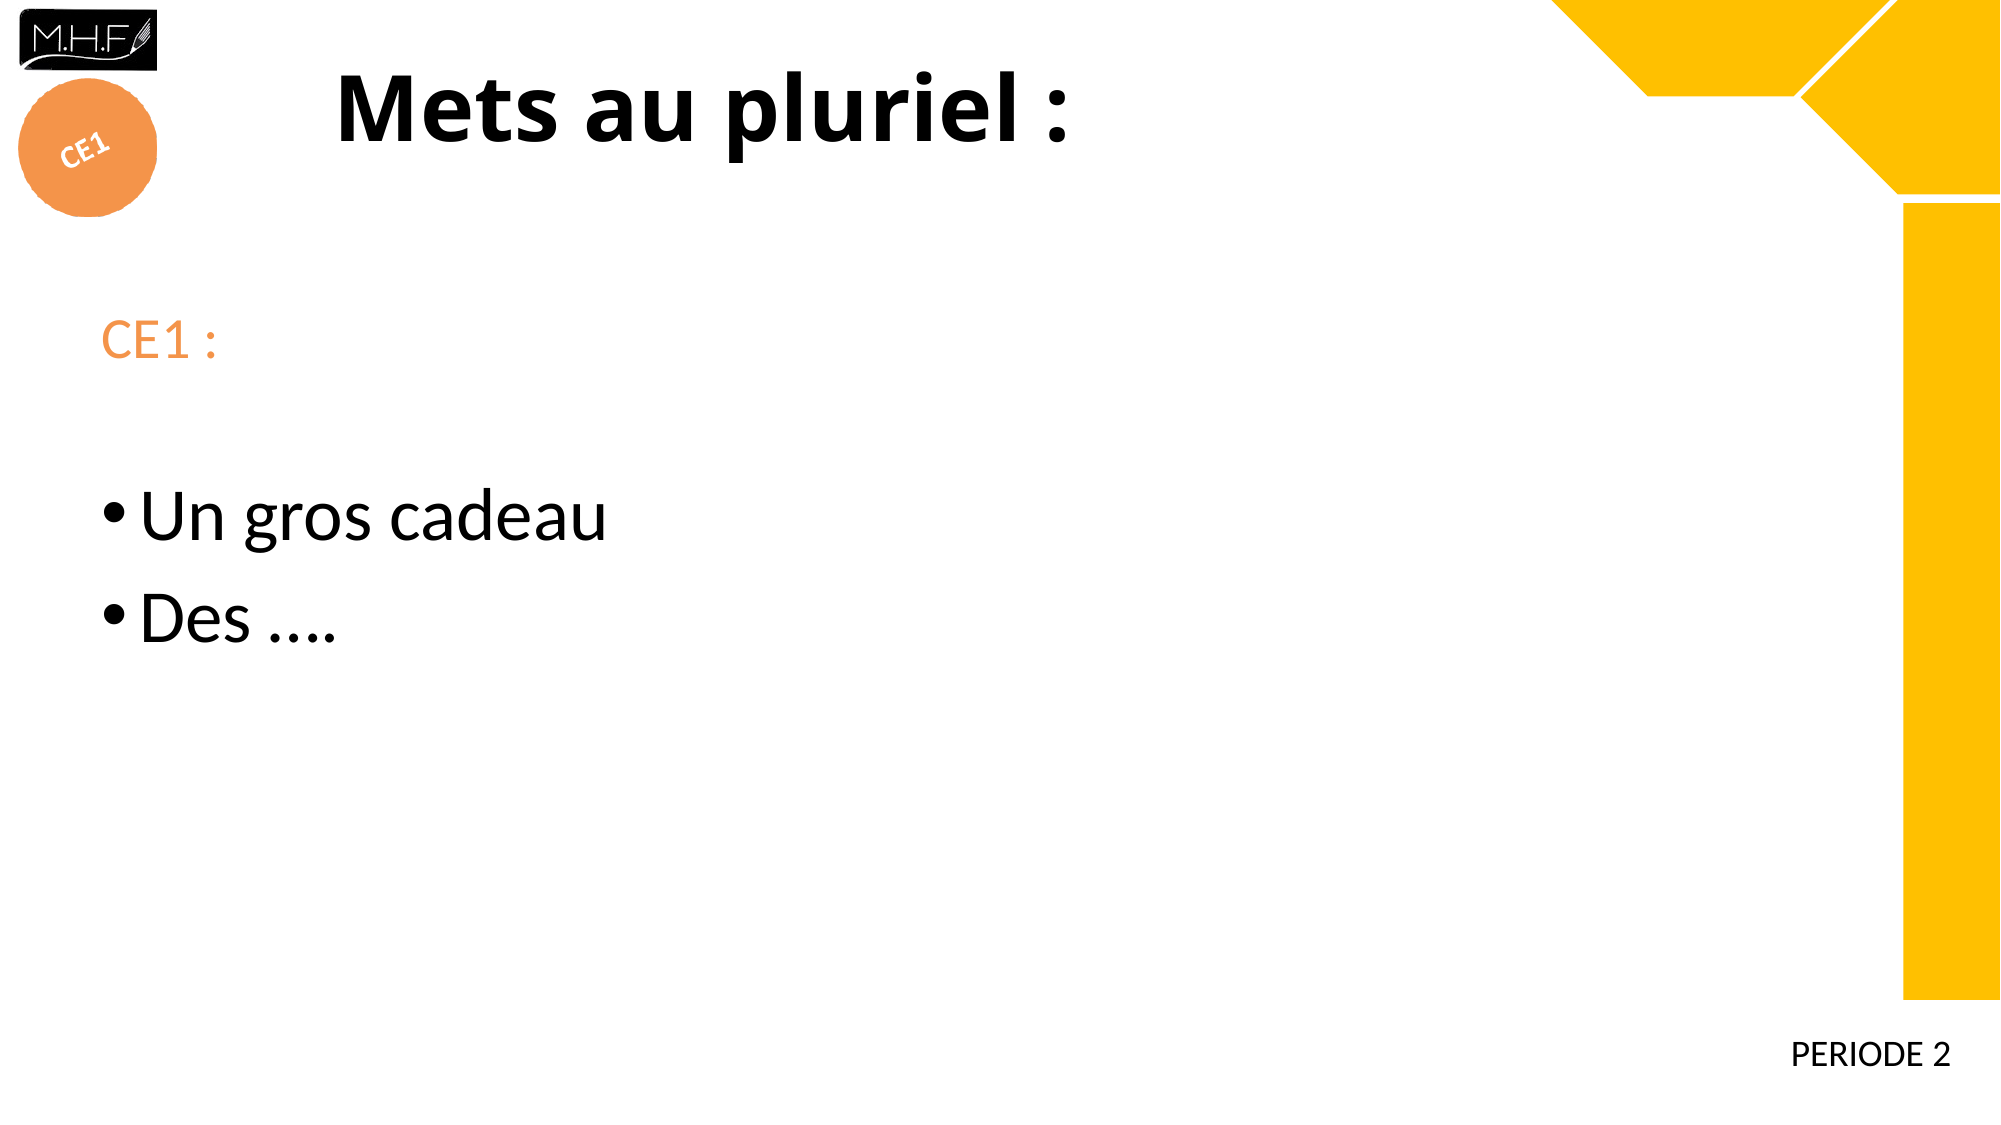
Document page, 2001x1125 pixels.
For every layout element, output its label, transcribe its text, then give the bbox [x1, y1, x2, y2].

picture [16, 7, 157, 74]
text_box [1799, 0, 2000, 196]
text_box [1549, 0, 1892, 98]
title Mets au pluriel : [318, 3, 1865, 221]
text_box PERIODE 2 [1362, 1021, 1967, 1125]
text_box [1902, 202, 2000, 1001]
list CE1 : Un gros cadeau Des …. [86, 300, 928, 1015]
picture [18, 78, 157, 218]
